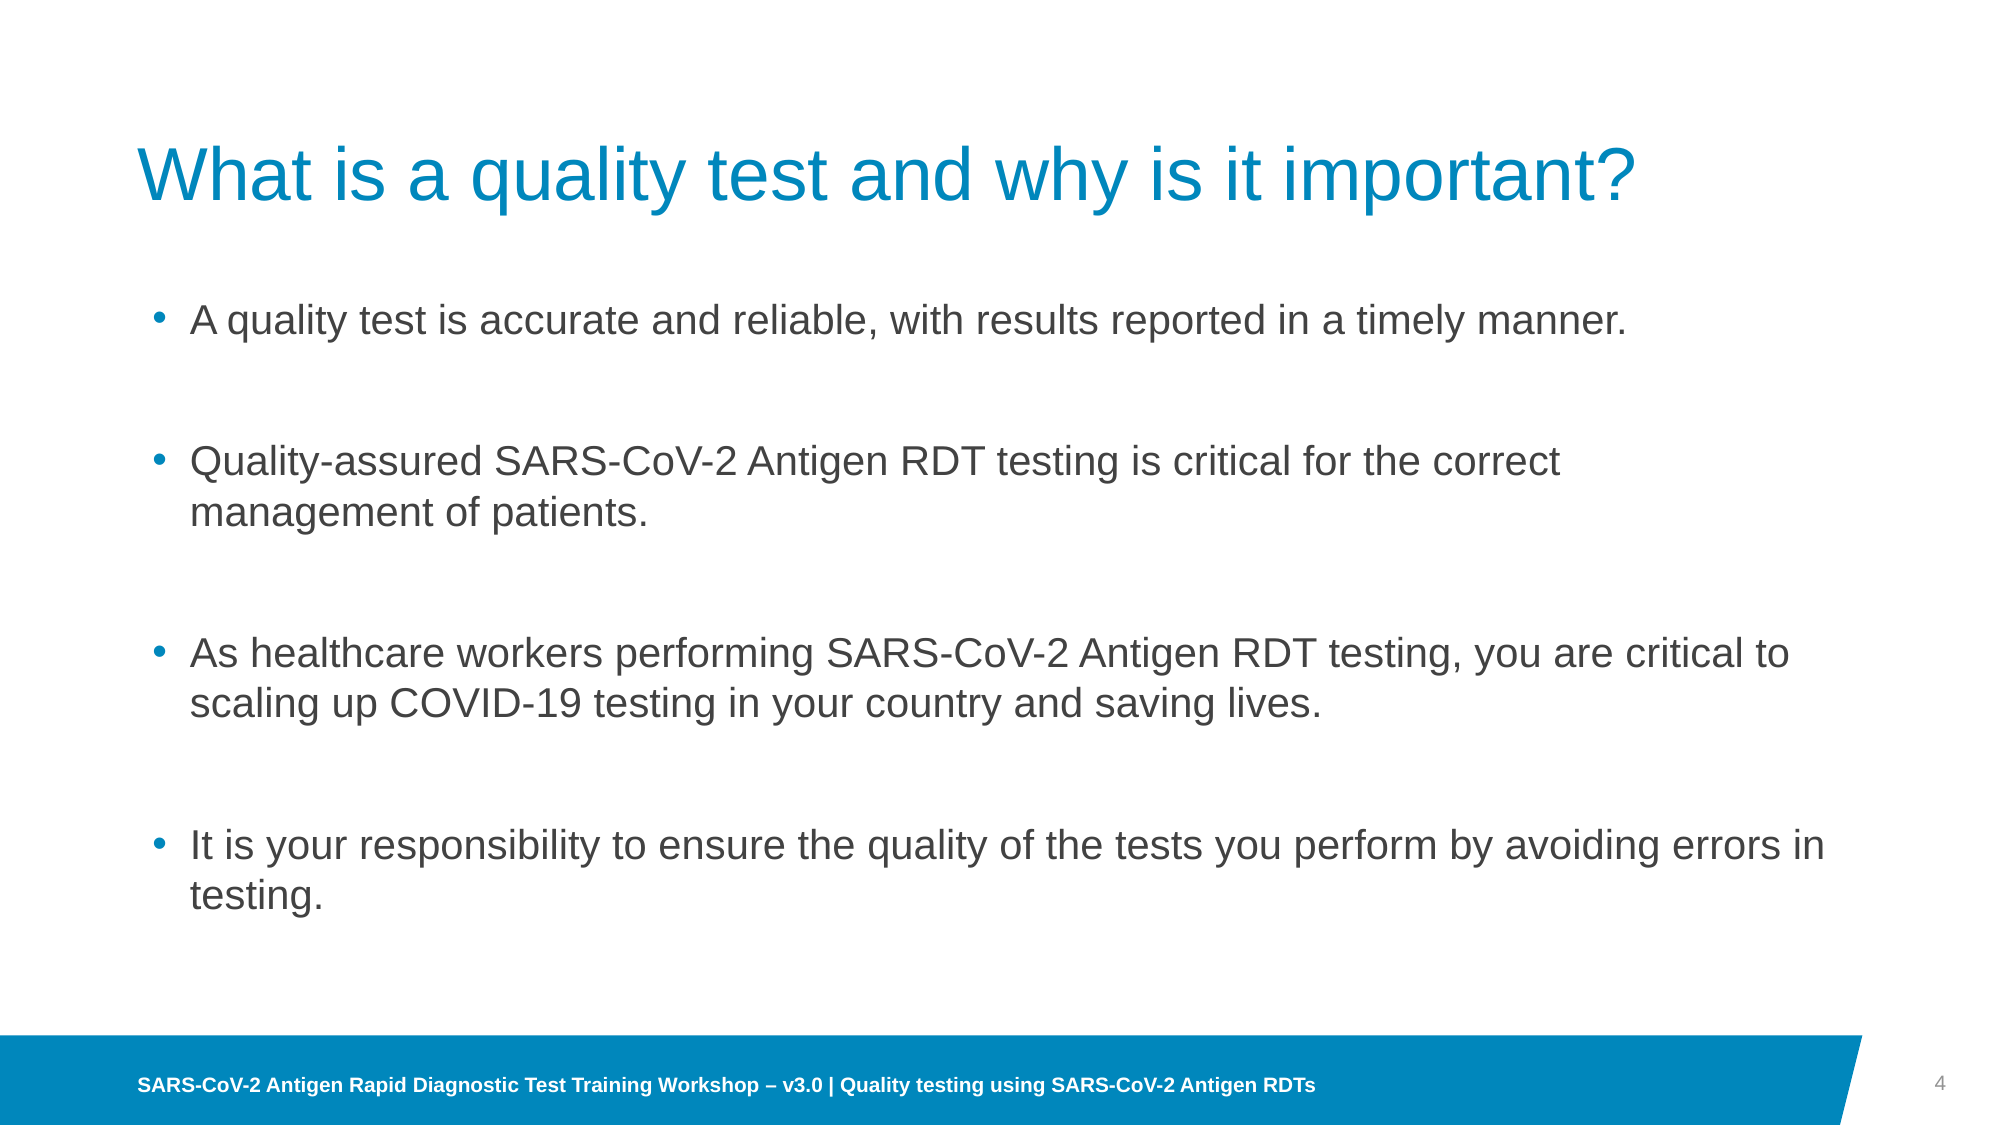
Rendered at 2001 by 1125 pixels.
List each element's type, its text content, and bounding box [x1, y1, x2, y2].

slide_number 4 [1862, 1035, 1947, 1125]
list A quality test is accurate and reliable, with results reported in a timely manner. Quality-assured SARS-CoV-2 Antigen RDT testing is critical for the correct management of patients. As healthcare workers performing SARS-CoV-2 Antigen RDT testing, you are critical to scaling up COVID-19 testing in your country and saving lives. It is your responsibility to ensure the quality of the tests you perform by avoiding errors in testing. [137, 284, 1863, 1014]
footer SARS-CoV-2 Antigen Rapid Diagnostic Test Training Workshop – v3.0 | Quality testing using SARS-CoV-2 Antigen RDTs [137, 1042, 1367, 1125]
title What is a quality test and why is it important? [137, 62, 1863, 217]
